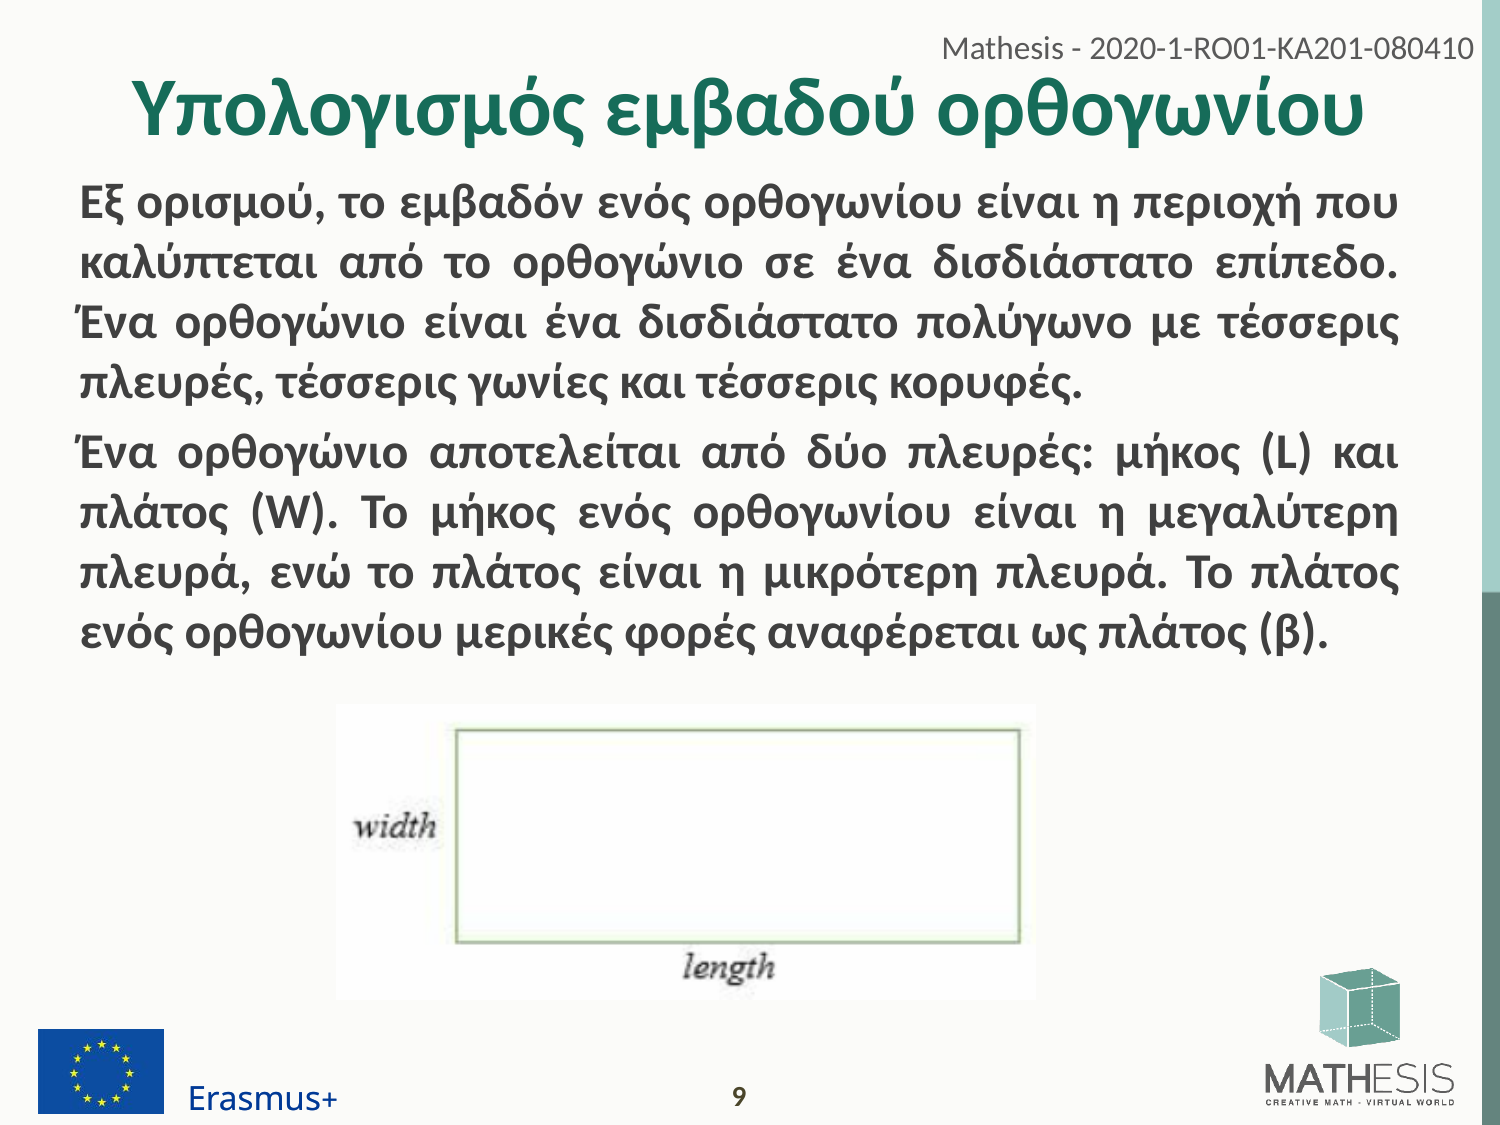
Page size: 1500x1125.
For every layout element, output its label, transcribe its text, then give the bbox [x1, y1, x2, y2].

picture [336, 703, 1036, 1000]
picture [38, 1029, 164, 1114]
title Υπολογισμός εμβαδού ορθογωνίου [75, 45, 1425, 233]
list Εξ ορισμού, το εμβαδόν ενός ορθογωνίου είναι η περιοχή που καλύπτεται από το ορθογώνιο σε ένα δισδιάστατο επίπεδο. Ένα ορθογώνιο είναι ένα δισδιάστατο πολύγωνο με τέσσερις πλευρές, τέσσερις γωνίες και τέσσερις κορυφές. Ένα ορθογώνιο αποτελείται από δύο πλευρές: μήκος (L) και πλάτος (W). Το μήκος ενός ορθογωνίου είναι η μεγαλύτερη πλευρά, ενώ το πλάτος είναι η μικρότερη πλευρά. Το πλάτος ενός ορθογωνίου μερικές φορές αναφέρεται ως πλάτος (β). [64, 161, 1415, 904]
